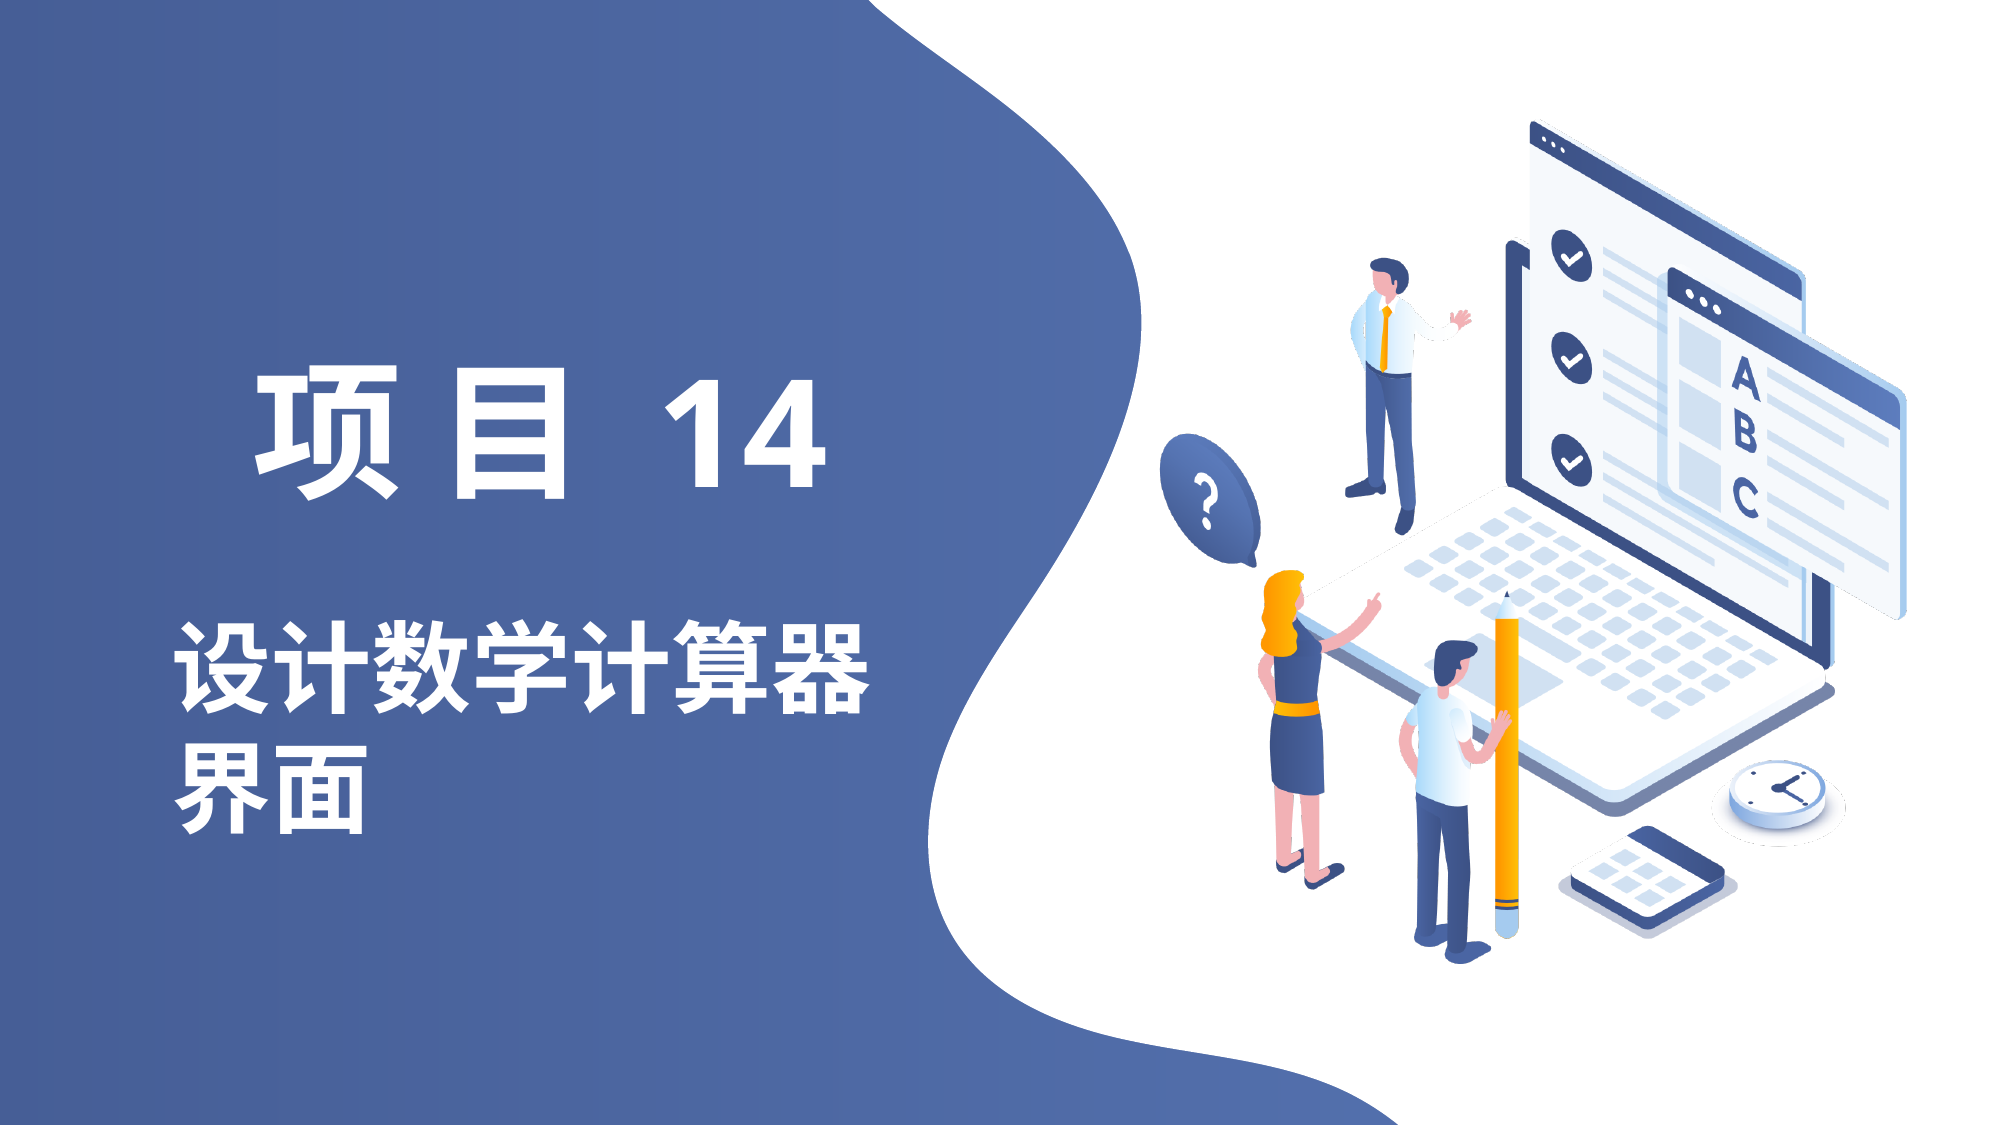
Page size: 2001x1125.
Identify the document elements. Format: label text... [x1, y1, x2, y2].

picture [1159, 119, 1907, 964]
text_box 项 目 14 [237, 330, 897, 525]
text_box 设计数学计算器界面 [156, 597, 950, 853]
text_box [868, 0, 2000, 1125]
